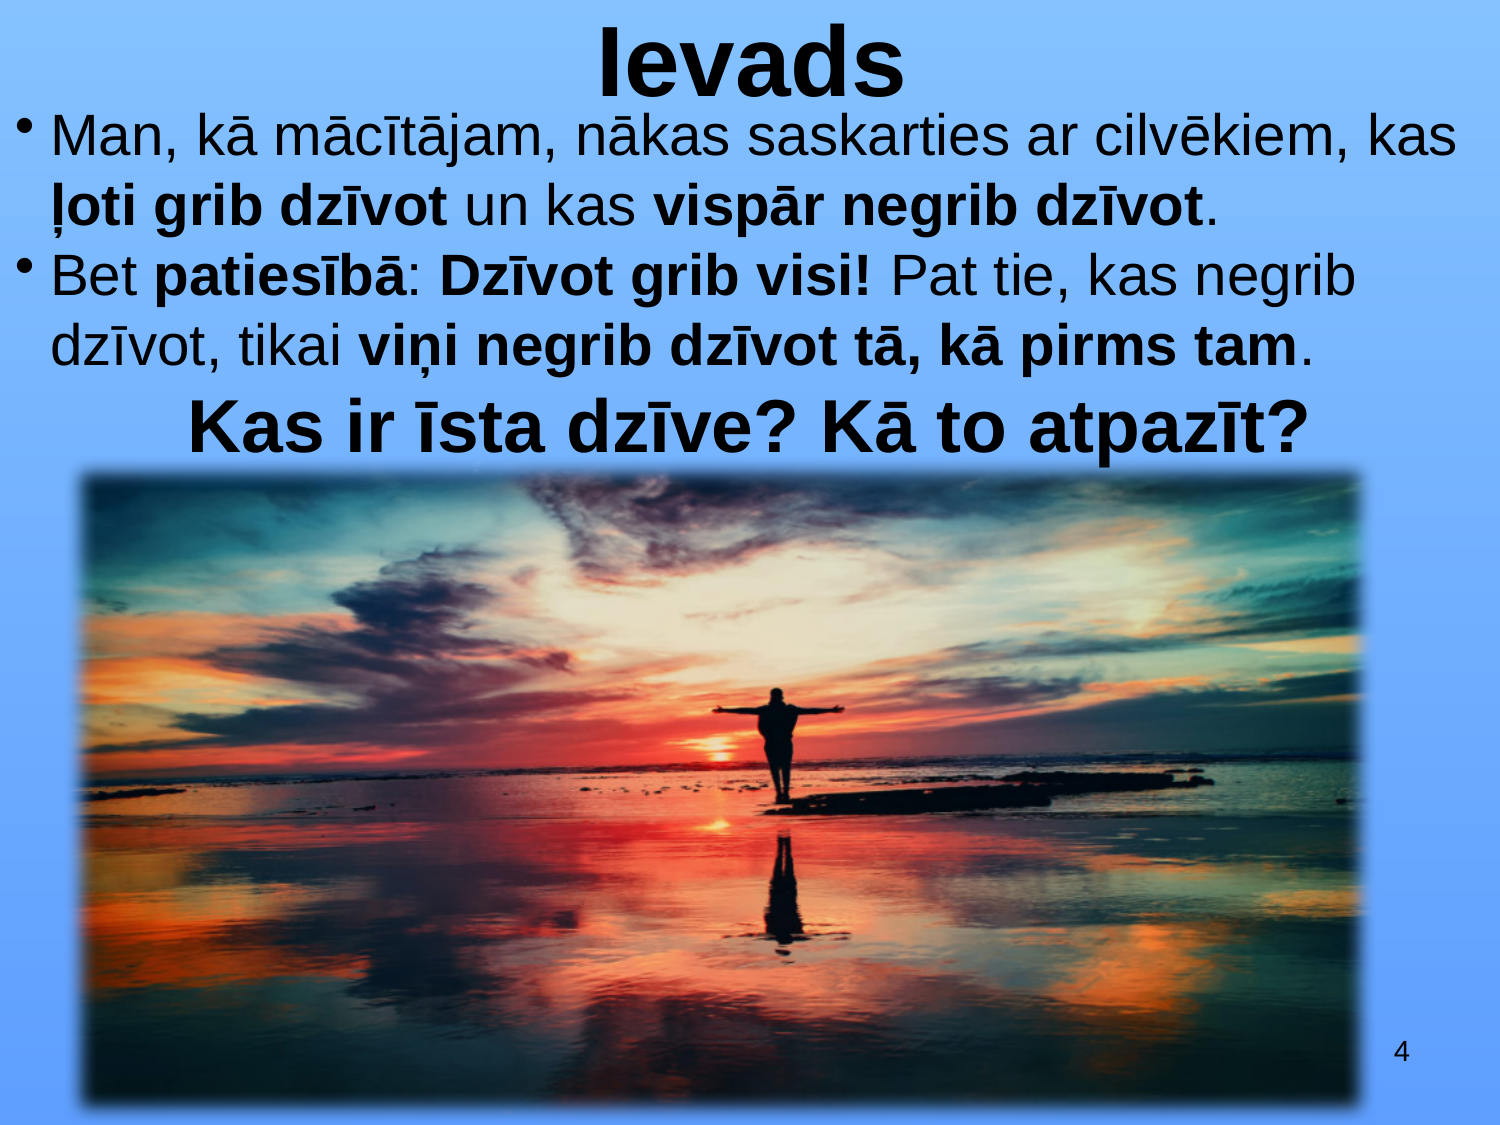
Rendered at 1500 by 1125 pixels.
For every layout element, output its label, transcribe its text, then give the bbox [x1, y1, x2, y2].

title Ievads [76, 0, 1428, 90]
slide_number 4 [1382, 1024, 1426, 1103]
text_box Man, kā mācītājam, nākas saskarties ar cilvēkiem, kas ļoti grib dzīvot un kas vispār negrib dzīvot. Bet patiesībā: Dzīvot grib visi! Pat tie, kas negrib dzīvot, tikai viņi negrib dzīvot tā, kā pirms tam. Kas ir īsta dzīve? Kā to atpazīt? [0, 90, 1500, 475]
picture [64, 455, 1377, 1125]
